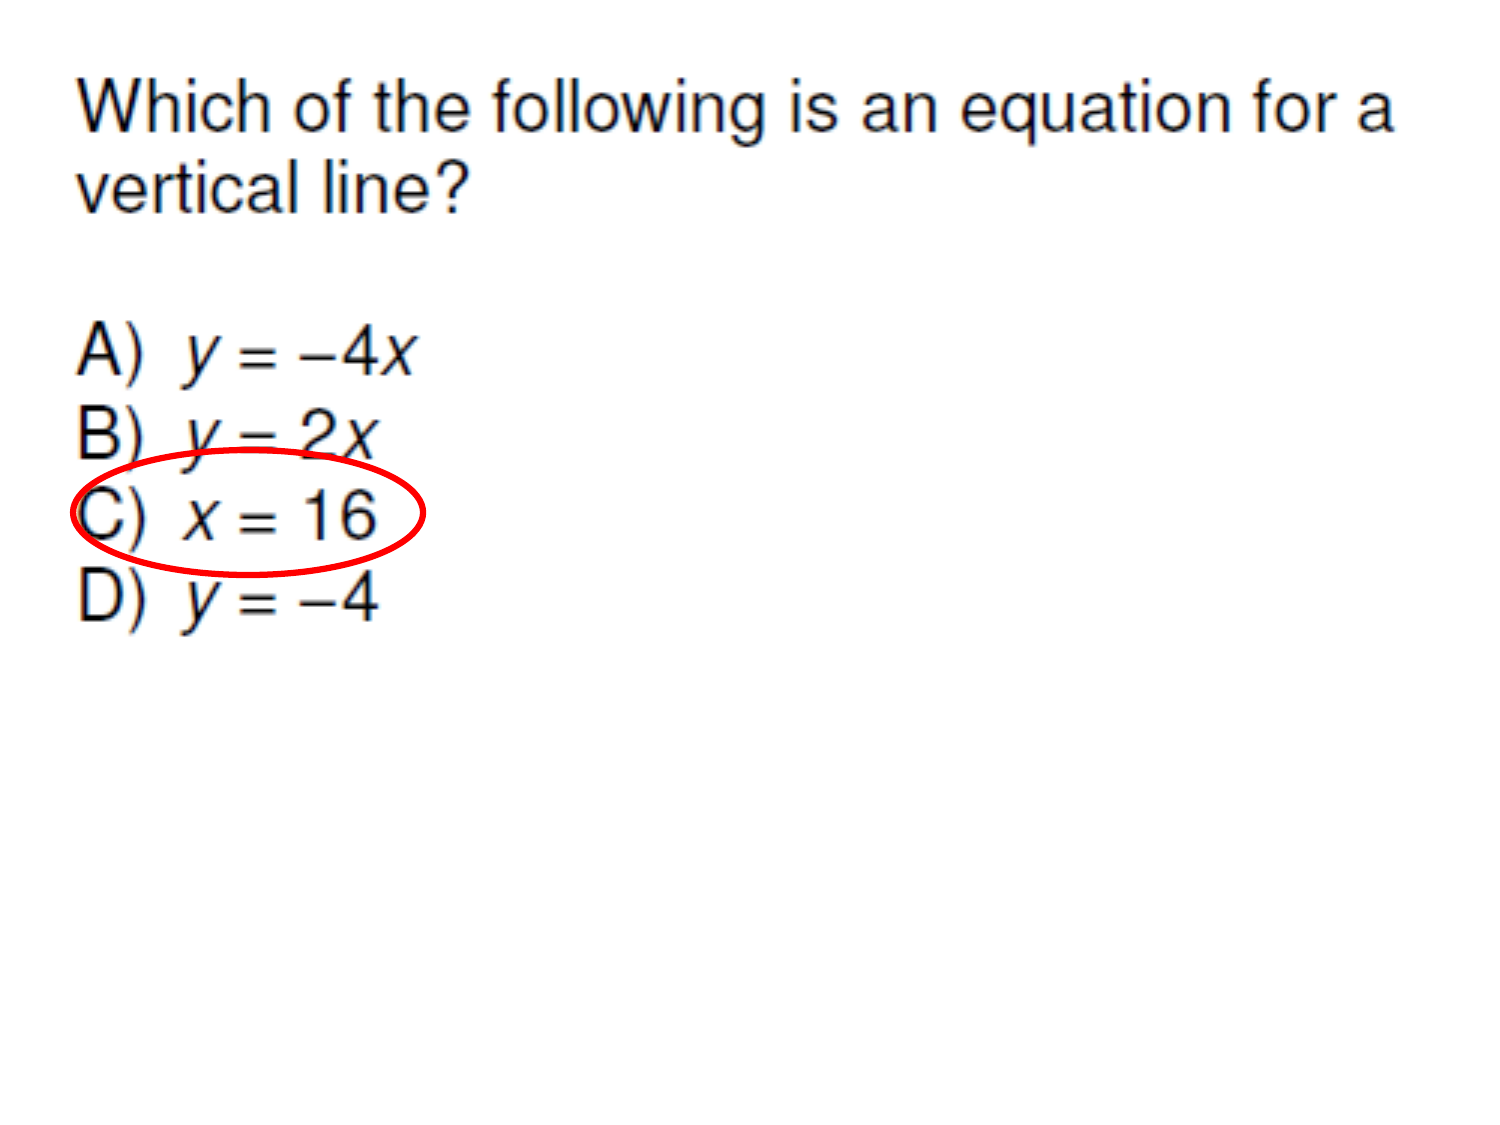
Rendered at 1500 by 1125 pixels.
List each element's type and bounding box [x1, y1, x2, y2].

picture [37, 49, 1488, 776]
